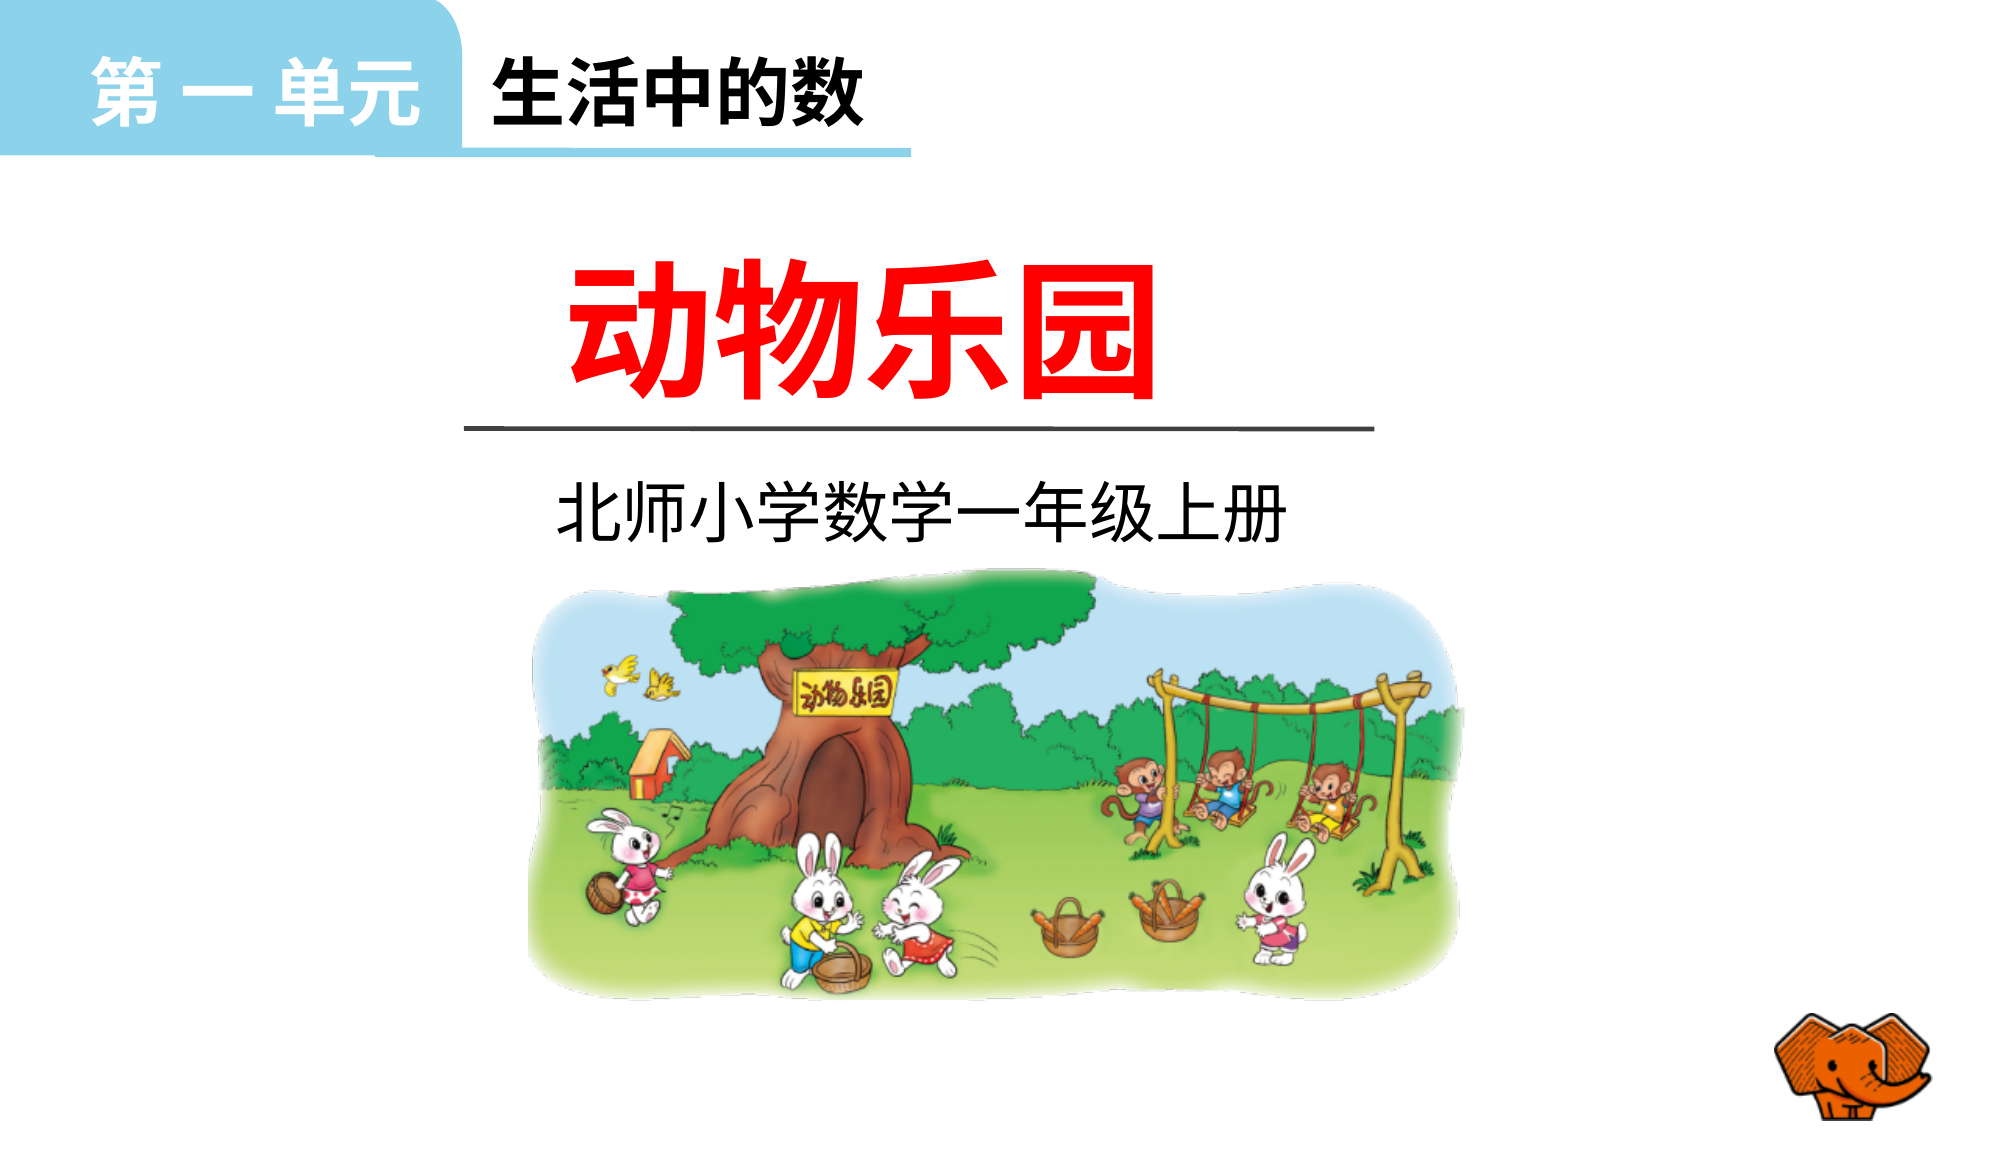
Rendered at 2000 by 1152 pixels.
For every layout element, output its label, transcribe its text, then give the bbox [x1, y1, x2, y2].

picture [527, 558, 1472, 1010]
text_box 动物乐园 [556, 237, 1304, 417]
text_box 北师小学数学一年级上册 [470, 462, 1375, 558]
picture [1774, 1013, 1933, 1121]
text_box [0, 0, 1081, 156]
